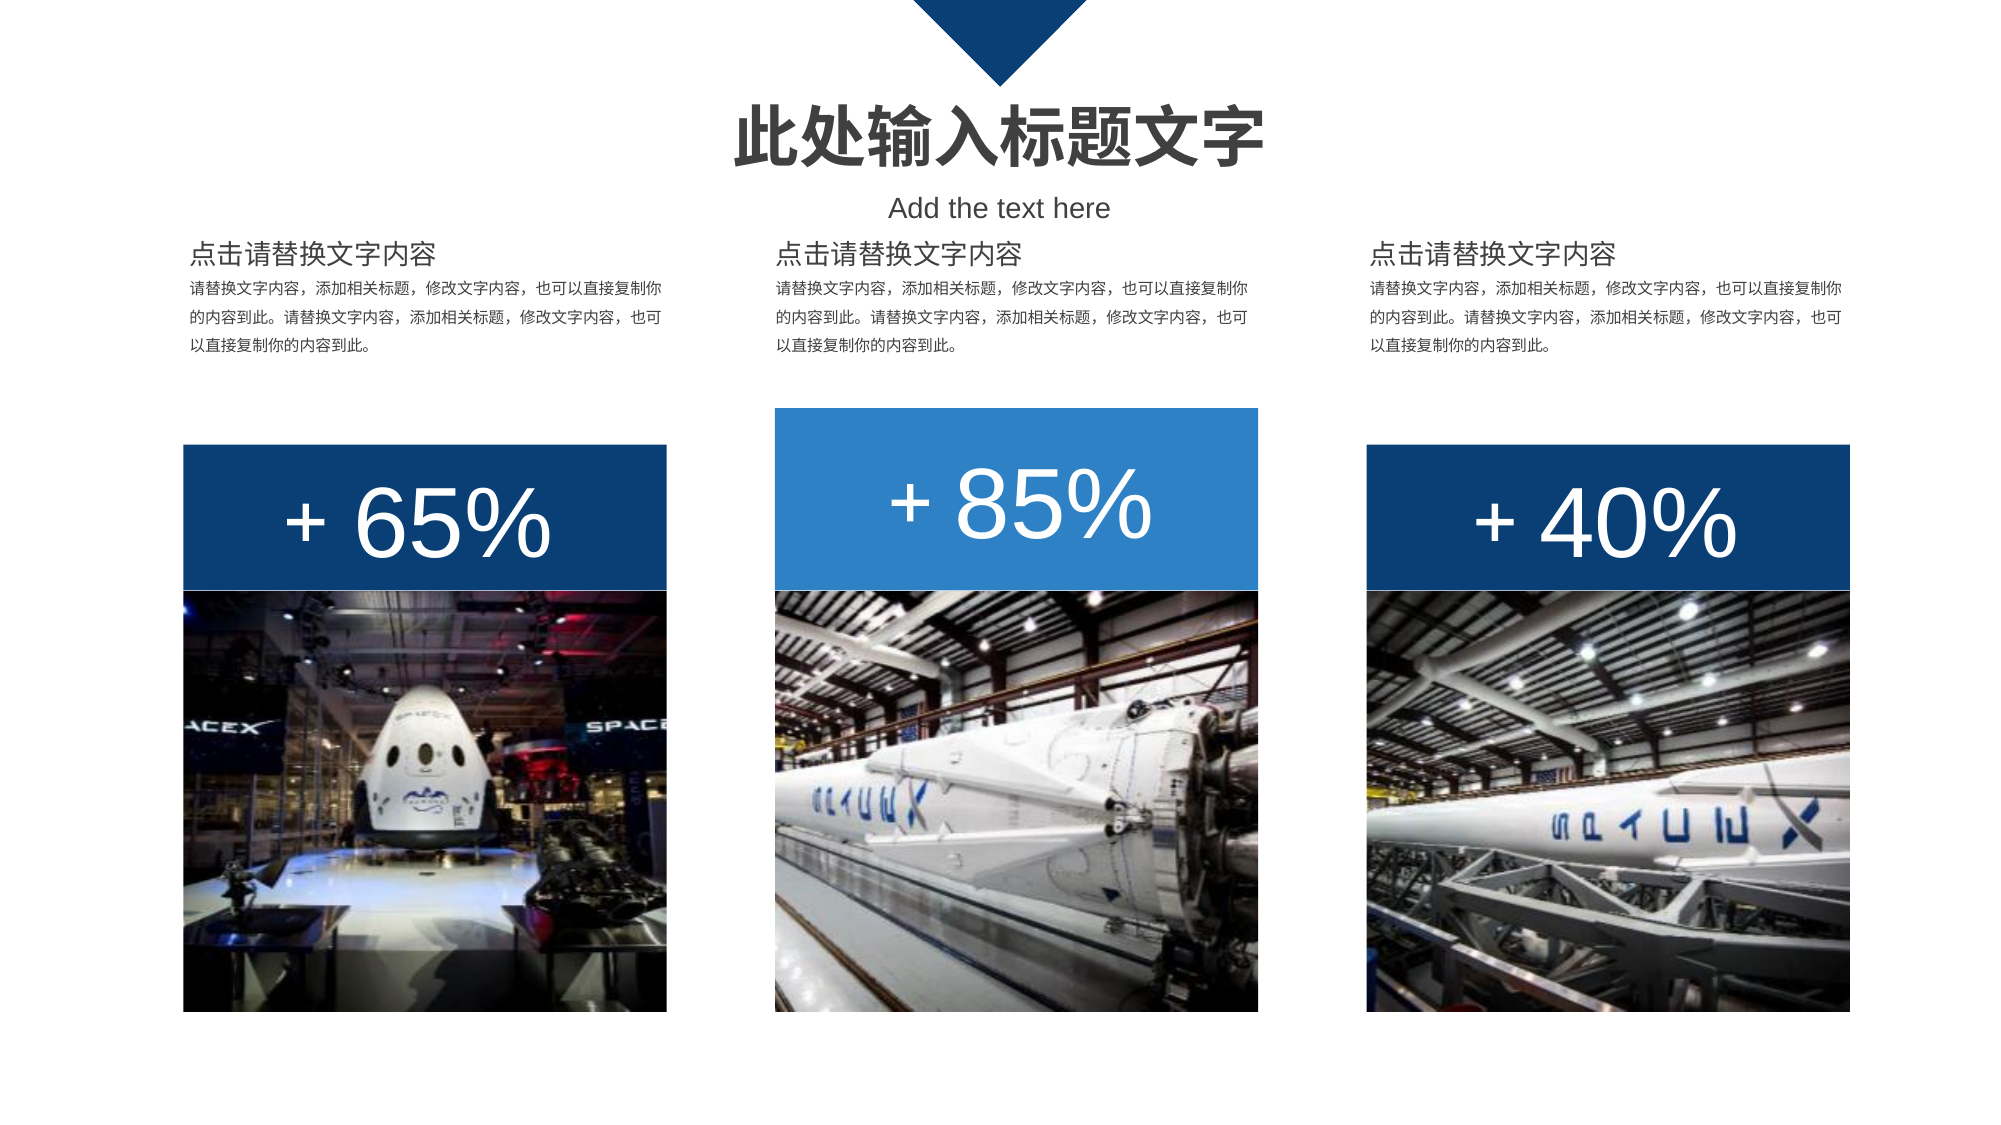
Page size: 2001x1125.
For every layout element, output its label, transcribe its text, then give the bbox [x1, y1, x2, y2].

picture [1366, 591, 1850, 1012]
text_box 此处输入标题文字 [403, 96, 1597, 183]
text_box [183, 444, 667, 591]
picture [183, 591, 667, 1012]
text_box 点击请替换文字内容 请替换文字内容，添加相关标题，修改文字内容，也可以直接复制你的内容到此。请替换文字内容，添加相关标题，修改文字内容，也可以直接复制你的内容到此。 [775, 233, 1253, 356]
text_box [774, 408, 1259, 591]
text_box 点击请替换文字内容 请替换文字内容，添加相关标题，修改文字内容，也可以直接复制你的内容到此。请替换文字内容，添加相关标题，修改文字内容，也可以直接复制你的内容到此。 [189, 220, 667, 356]
text_box Add the text here [403, 186, 1597, 233]
picture [774, 591, 1259, 1012]
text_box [1366, 444, 1850, 591]
text_box 点击请替换文字内容 请替换文字内容，添加相关标题，修改文字内容，也可以直接复制你的内容到此。请替换文字内容，添加相关标题，修改文字内容，也可以直接复制你的内容到此。 [1369, 220, 1847, 356]
